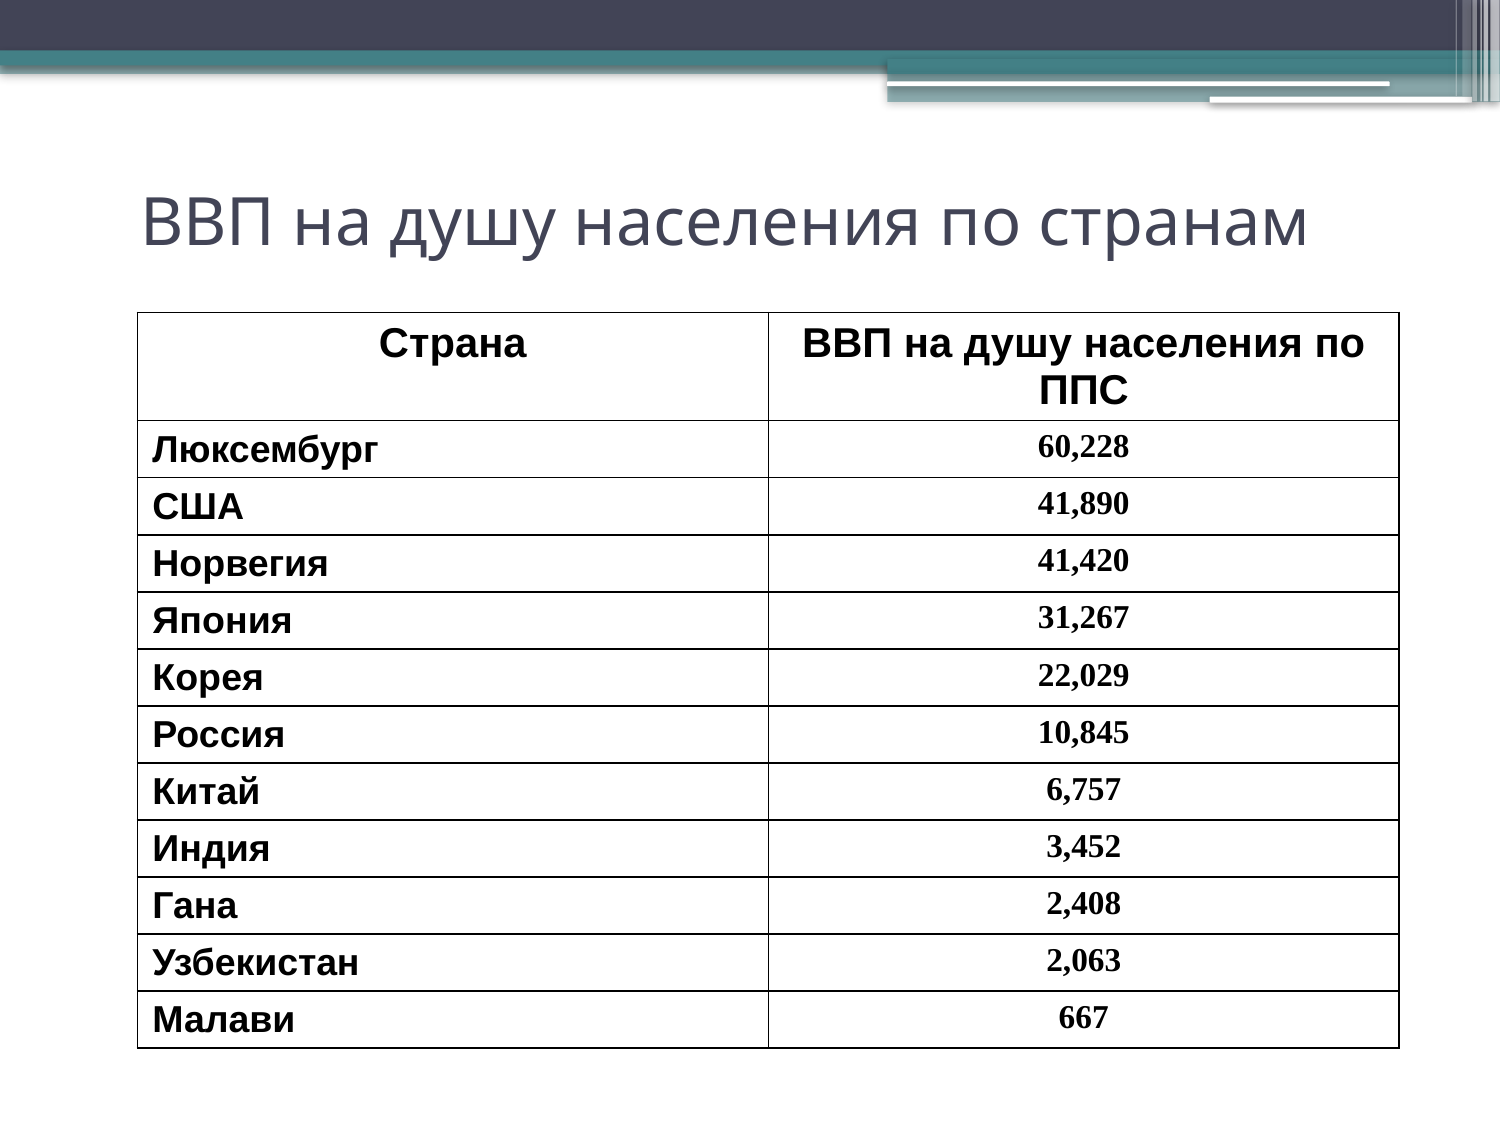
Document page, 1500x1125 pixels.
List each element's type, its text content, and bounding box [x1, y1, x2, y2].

table_cell 22,029 [769, 650, 1398, 705]
title ВВП на душу населения по странам [124, 124, 1426, 313]
table_cell 41,420 [769, 536, 1398, 591]
table_cell Япония [138, 593, 768, 648]
table_cell 41,890 [769, 478, 1398, 534]
table_cell 6,757 [769, 764, 1398, 819]
table_cell США [138, 478, 768, 534]
table_cell 31,267 [769, 593, 1398, 648]
table_cell Норвегия [138, 536, 768, 591]
table_cell Корея [138, 650, 768, 705]
table_cell 3,452 [769, 821, 1398, 876]
table_cell Люксембург [138, 421, 768, 477]
table_header Страна [138, 313, 768, 420]
table_cell Китай [138, 764, 768, 819]
table_cell Россия [138, 707, 768, 762]
table_cell 2,408 [769, 878, 1398, 933]
table_cell Индия [138, 821, 768, 876]
table_cell Малави [138, 992, 768, 1047]
table_cell 10,845 [769, 707, 1398, 762]
table_cell Гана [138, 878, 768, 933]
table_cell 667 [769, 992, 1398, 1047]
table_cell Узбекистан [138, 935, 768, 990]
table_header ВВП на душу населения по ППС [769, 313, 1398, 420]
table_cell 2,063 [769, 935, 1398, 990]
table_cell 60,228 [769, 421, 1398, 477]
